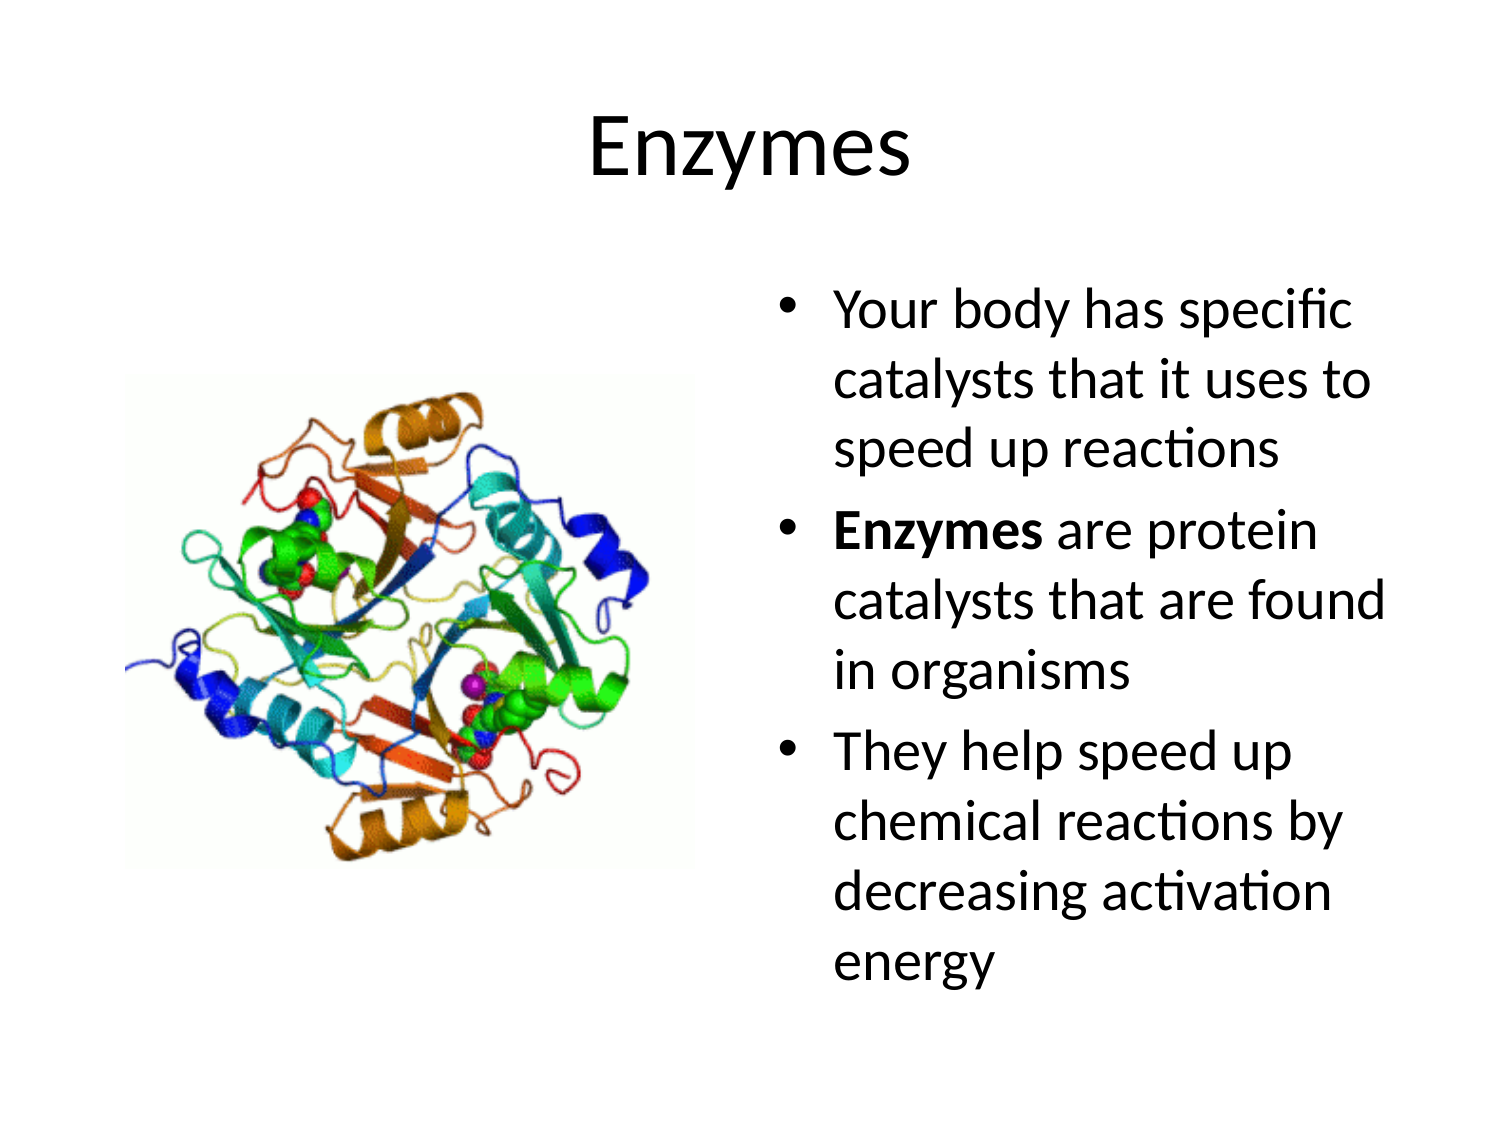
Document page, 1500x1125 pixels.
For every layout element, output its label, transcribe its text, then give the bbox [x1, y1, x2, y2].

picture [124, 374, 695, 869]
title Enzymes [75, 45, 1425, 233]
list Your body has specific catalysts that it uses to speed up reactions Enzymes are protein catalysts that are found in organisms They help speed up chemical reactions by decreasing activation energy [762, 262, 1425, 1088]
